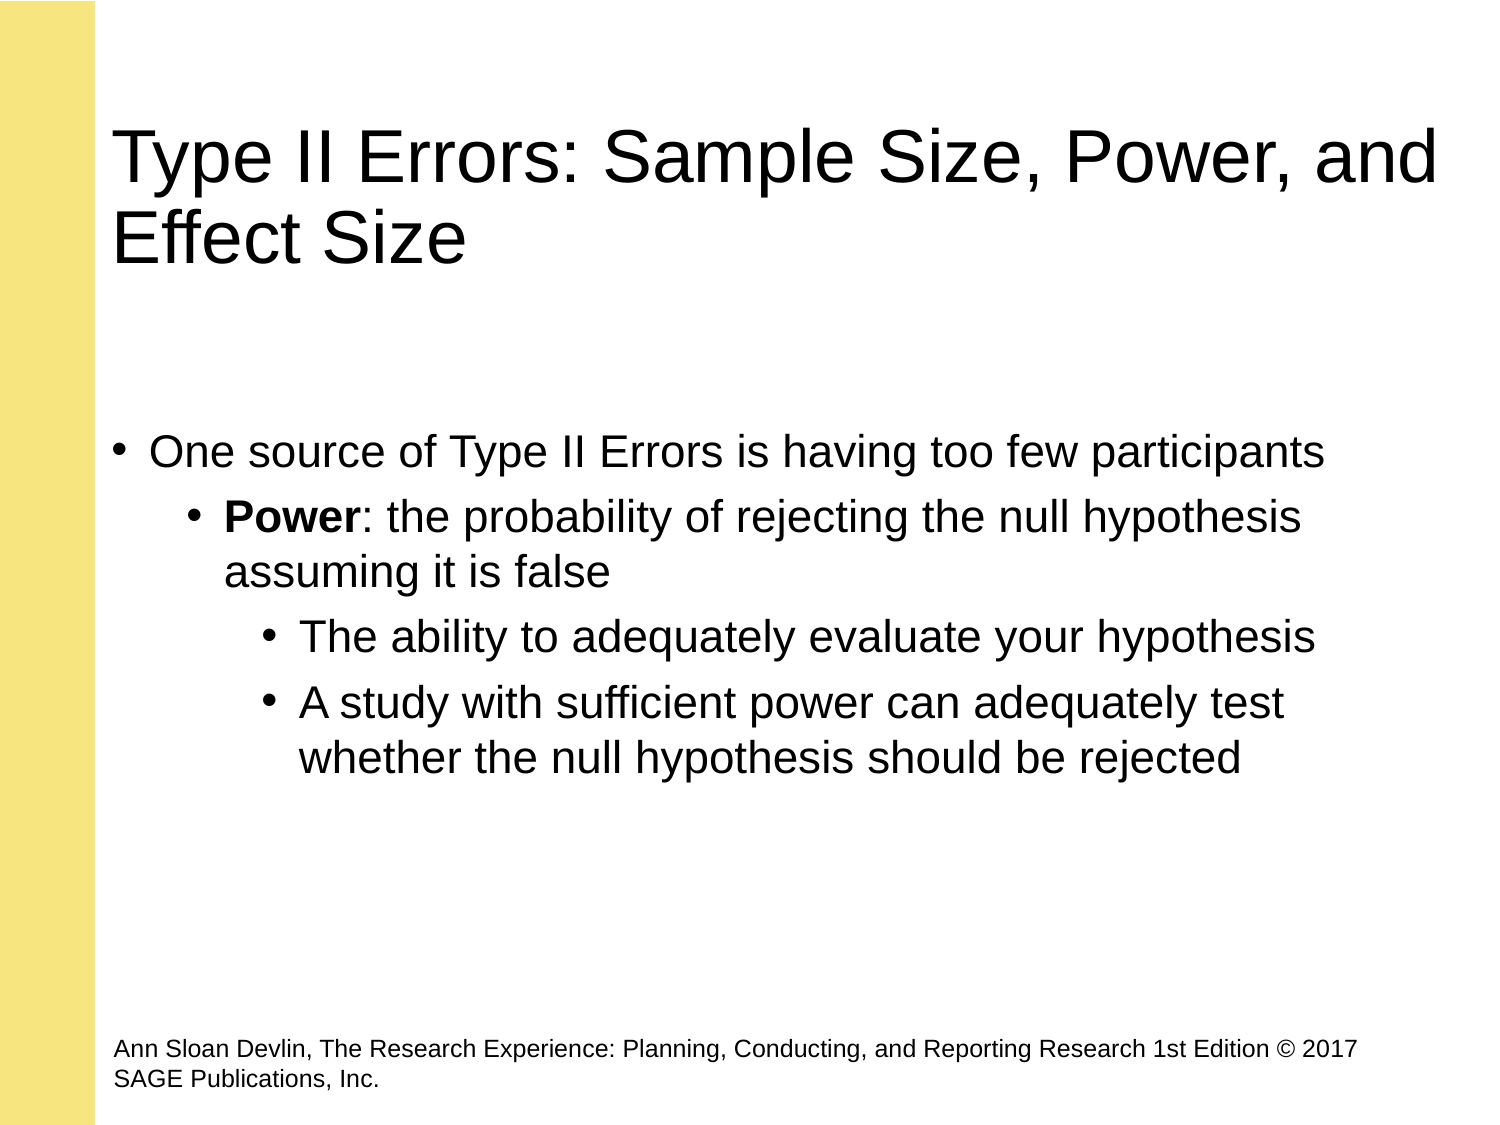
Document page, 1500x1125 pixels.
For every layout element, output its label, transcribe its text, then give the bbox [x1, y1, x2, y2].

picture [0, 1, 96, 1125]
list One source of Type II Errors is having too few participants Power: the probability of rejecting the null hypothesis assuming it is false The ability to adequately evaluate your hypothesis A study with sufficient power can adequately test whether the null hypothesis should be rejected [96, 414, 1467, 809]
title Type II Errors: Sample Size, Power, and Effect Size [96, 116, 1465, 280]
